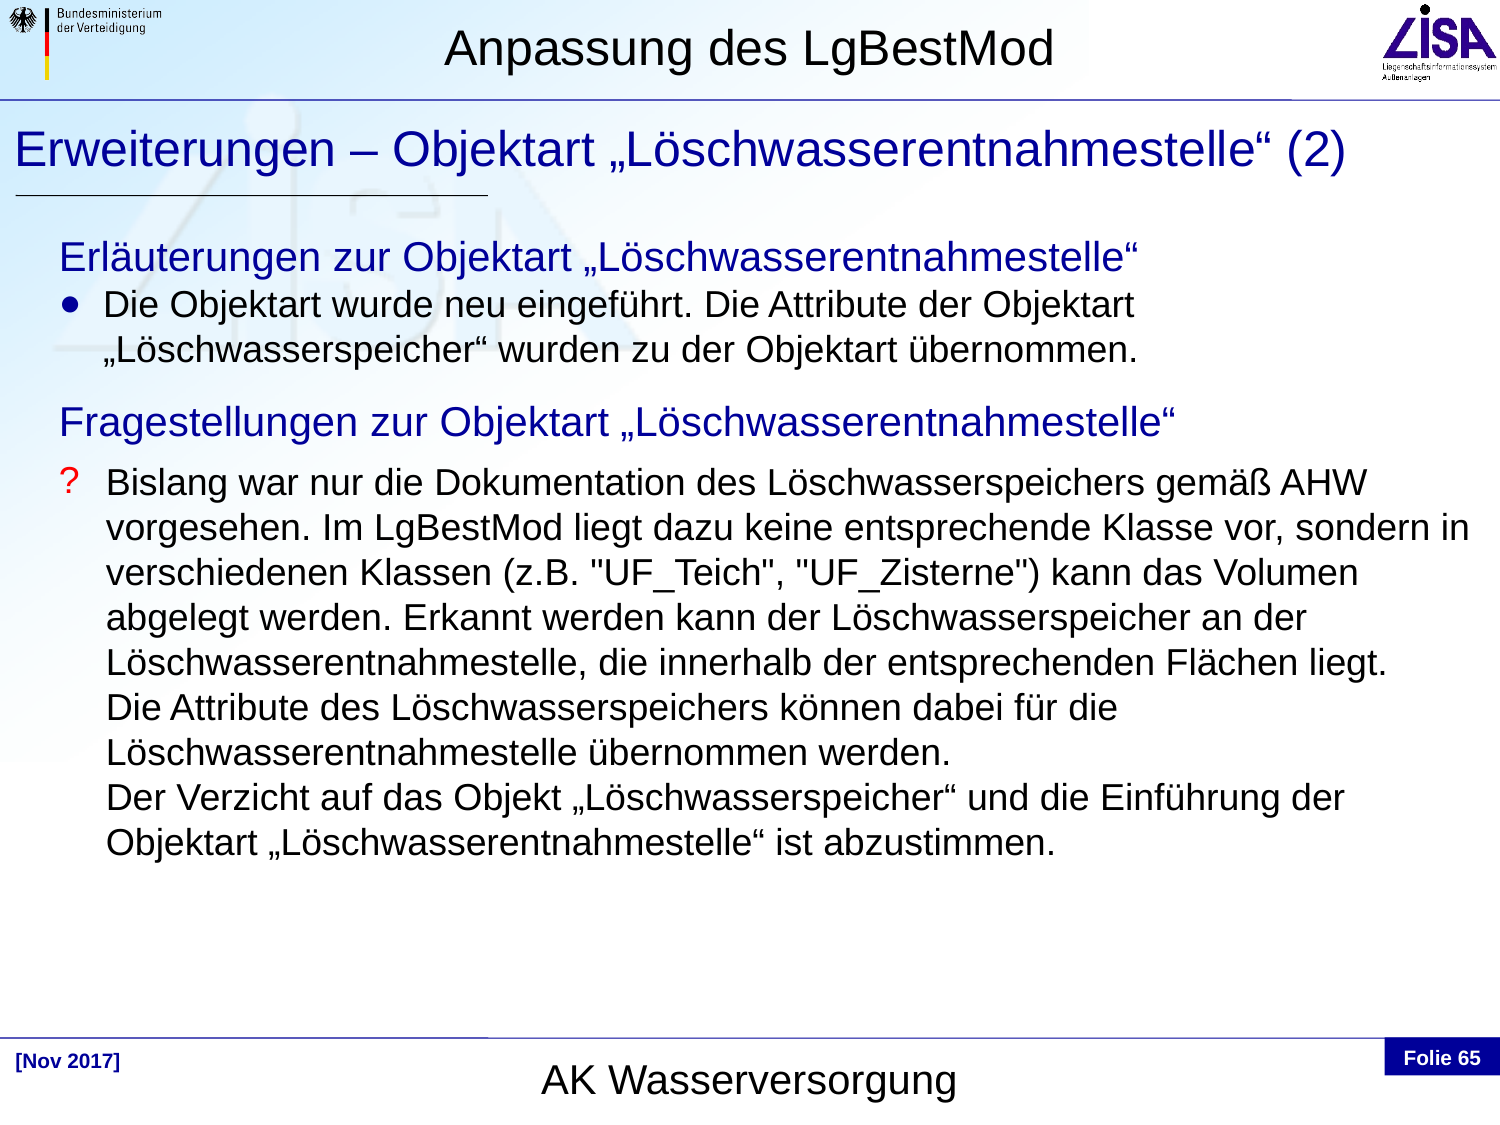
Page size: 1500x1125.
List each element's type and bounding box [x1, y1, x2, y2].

text_box [0, 108, 1500, 184]
picture [0, 0, 1089, 99]
picture [1382, 3, 1497, 83]
text_box [0, 222, 1500, 871]
picture [0, 184, 1089, 222]
picture [0, 101, 1089, 108]
